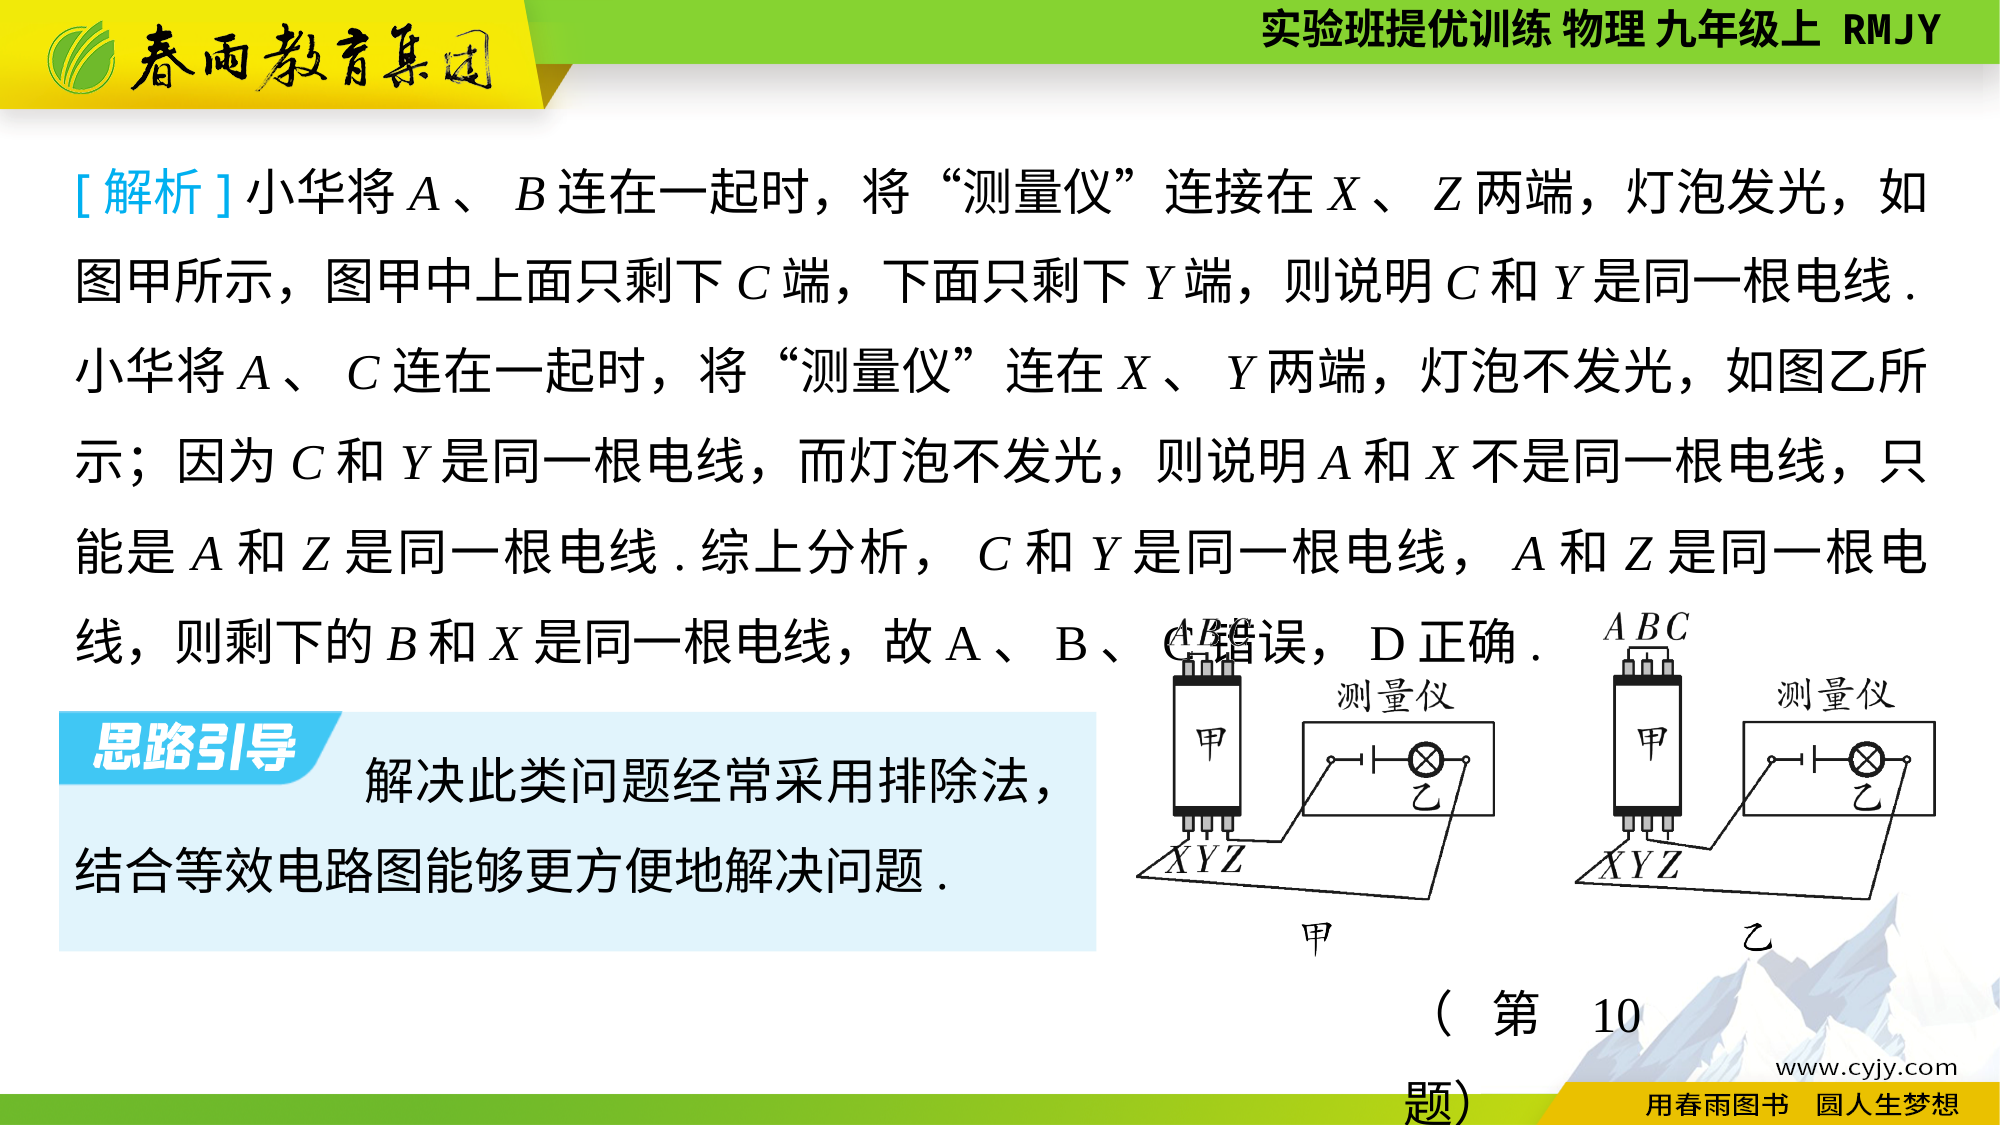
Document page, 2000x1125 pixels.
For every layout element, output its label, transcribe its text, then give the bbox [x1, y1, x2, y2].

list [解析]小华将A、B连在一起时，将“测量仪”连接在X、Z两端，灯泡发光，如图甲所示，图甲中上面只剩下C端，下面只剩下Y端，则说明C和Y是同一根电线.小华将A、C连在一起时，将“测量仪”连在X、Y两端，灯泡不发光，如图乙所示；因为C和Y是同一根电线，而灯泡不发光，则说明A和X不是同一根电线，只能是A和Z是同一根电线.综上分析，C和Y是同一根电线，A和Z是同一根电线，则剩下的B和X是同一根电线，故A、B、C错误，D正确. [59, 122, 1944, 672]
text_box （第10题） [1388, 974, 1669, 1050]
text_box 解决此类问题经常采用排除法，结合等效电路图能够更方便地解决问题. [59, 711, 1097, 952]
picture [0, 0, 2000, 1125]
